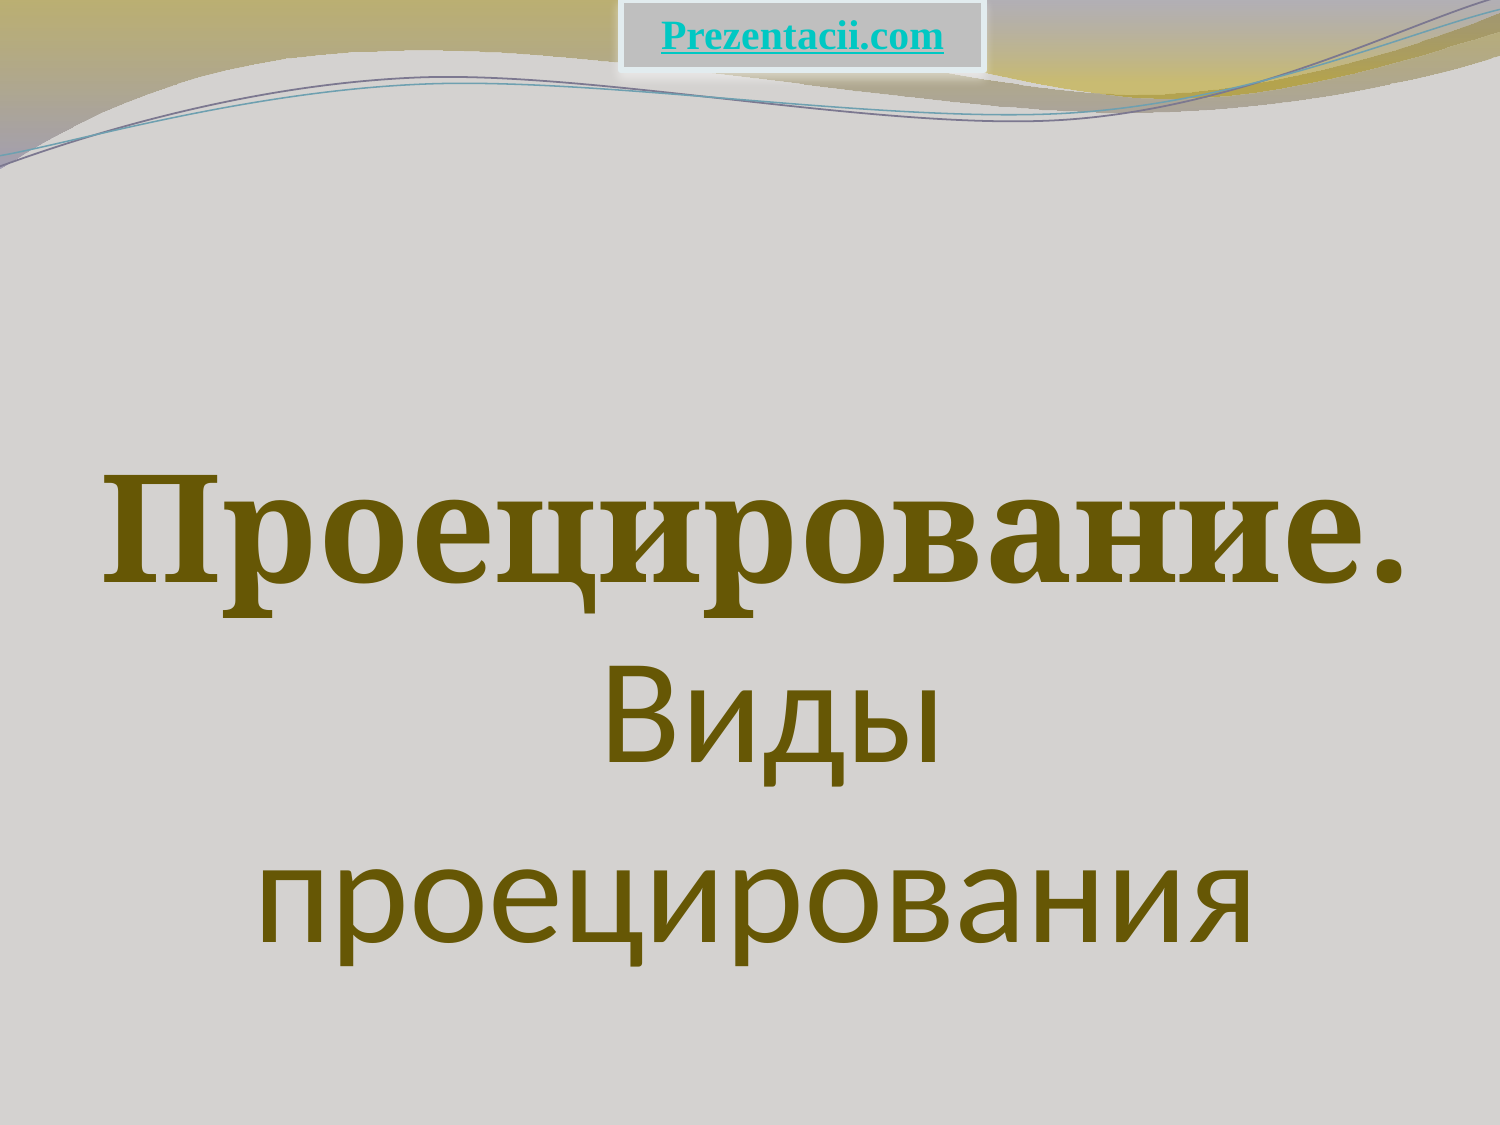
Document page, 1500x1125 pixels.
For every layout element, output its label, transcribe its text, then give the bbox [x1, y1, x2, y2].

text_box Prezentacii.com [618, 0, 987, 73]
title Проецирование. Виды проецирования [74, 222, 1438, 973]
